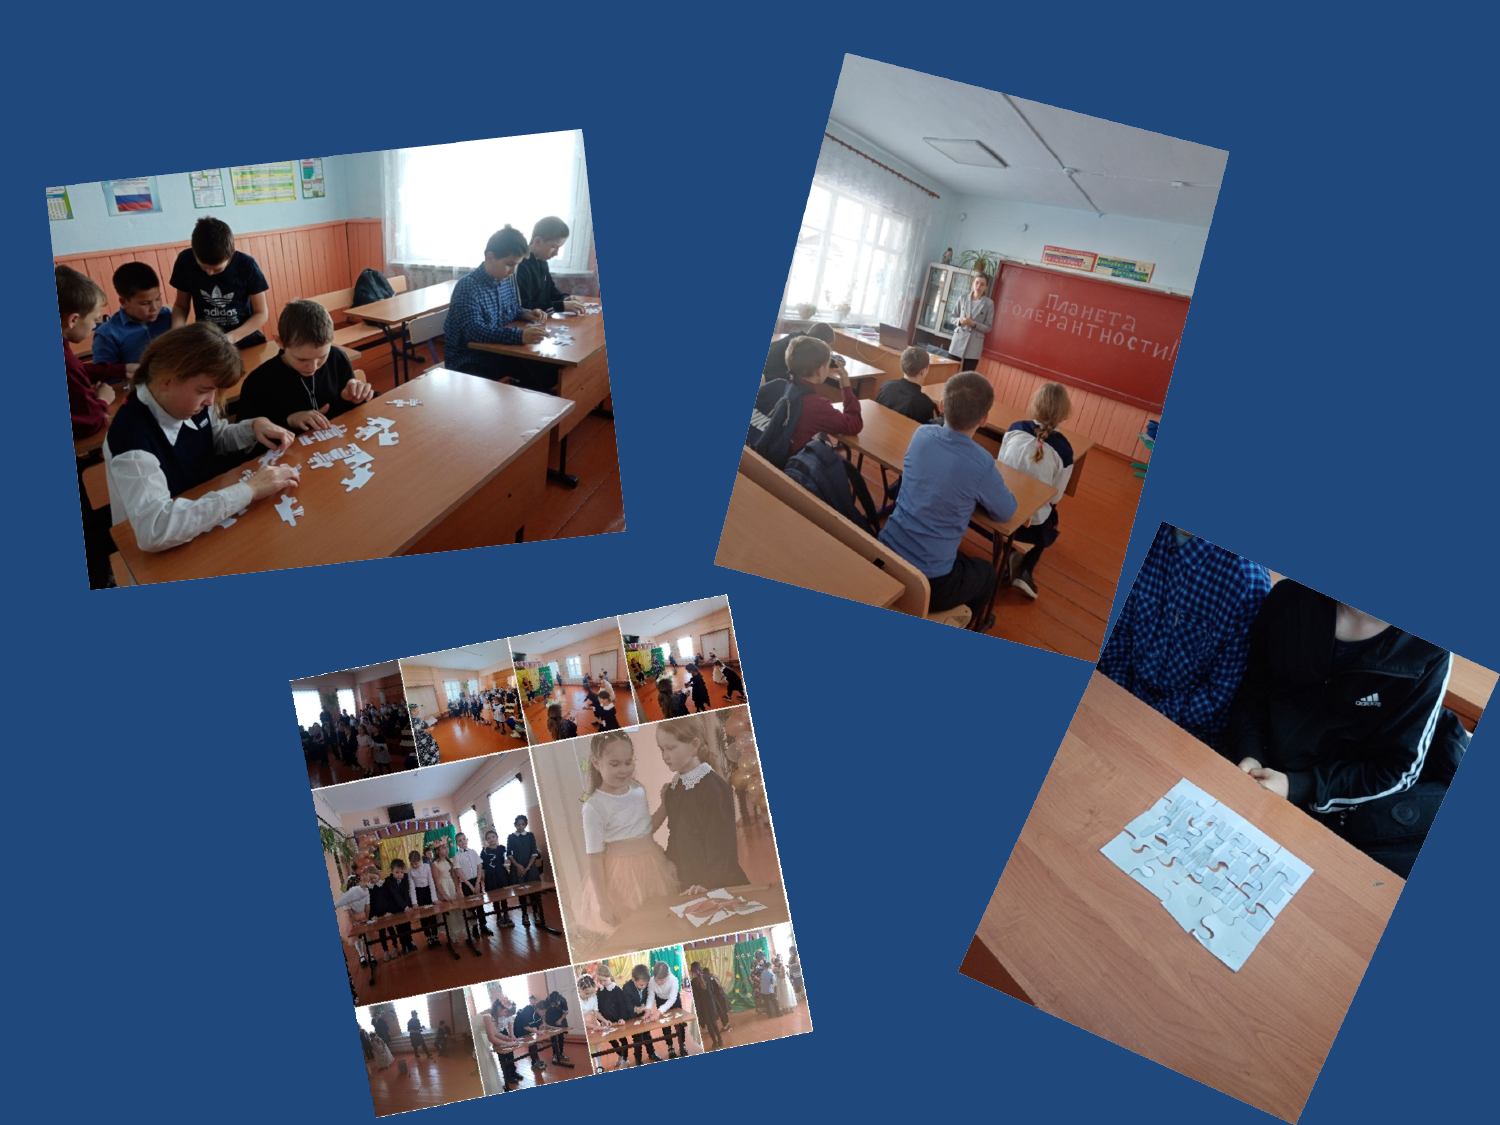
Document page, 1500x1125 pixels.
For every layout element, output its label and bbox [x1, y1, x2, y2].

picture [715, 337, 773, 579]
picture [1170, 137, 1229, 379]
picture [940, 525, 1499, 1125]
picture [46, 129, 626, 590]
list [773, 93, 1170, 622]
picture [289, 593, 813, 1118]
picture [836, 53, 999, 93]
